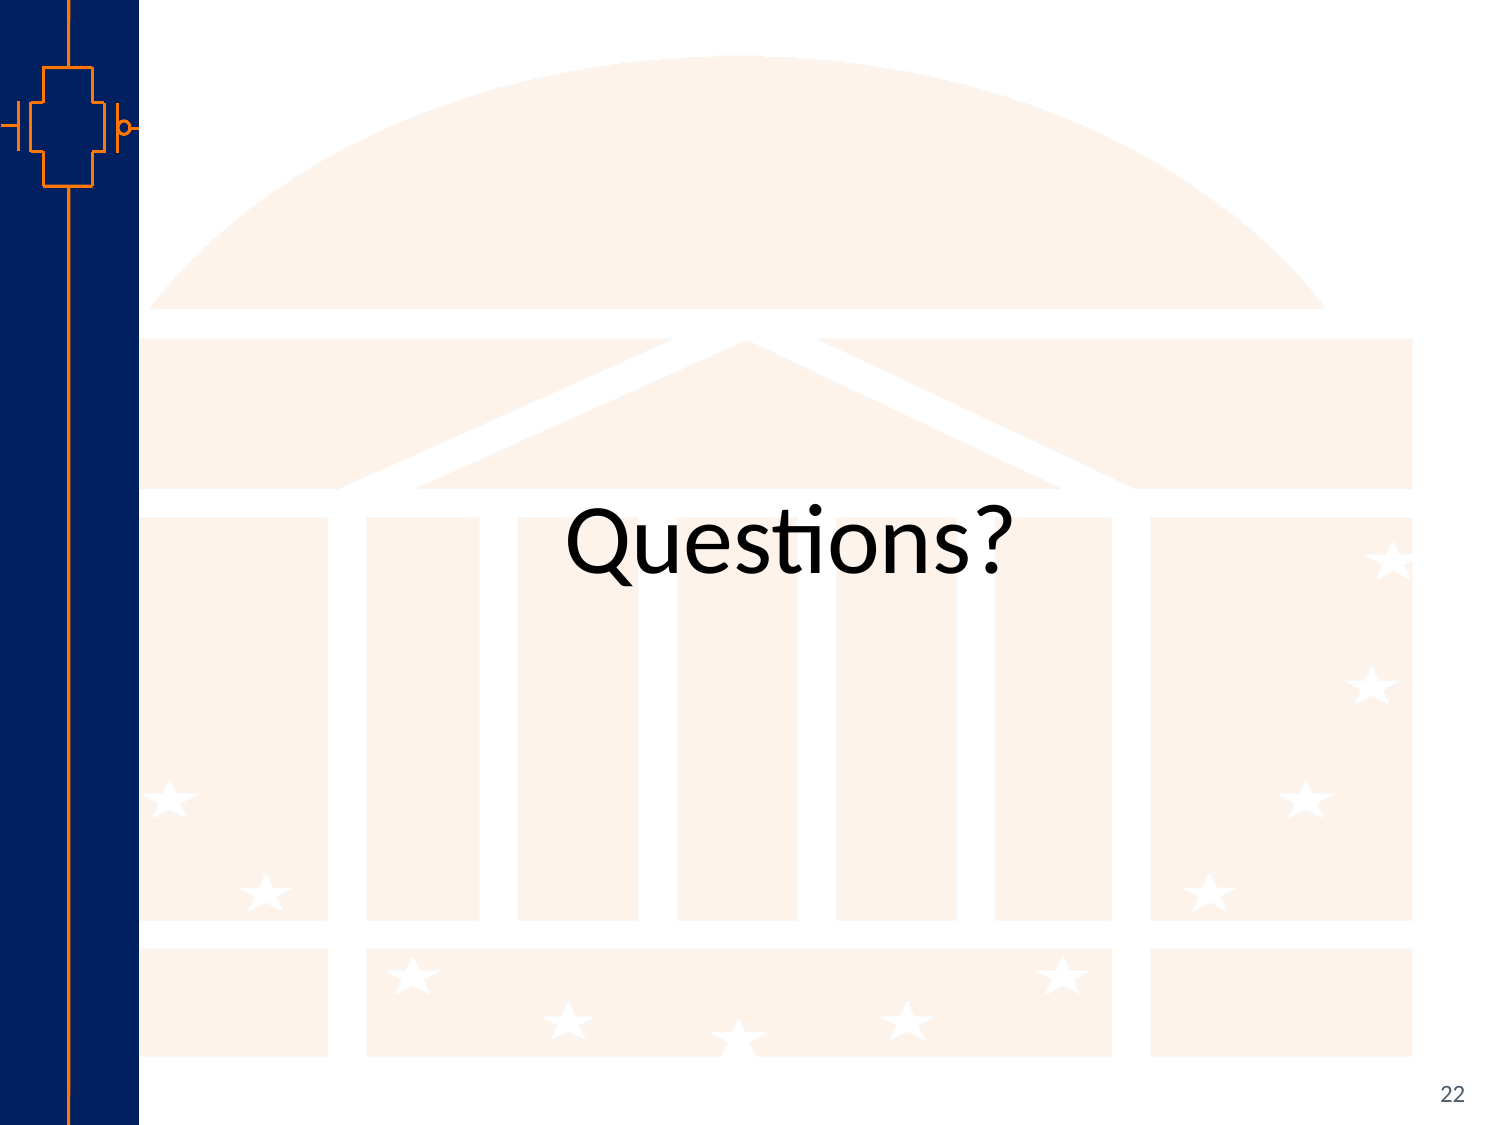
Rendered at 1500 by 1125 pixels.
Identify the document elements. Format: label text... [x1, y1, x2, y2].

list Questions? [197, 468, 1385, 594]
slide_number 22 [1425, 1062, 1488, 1123]
